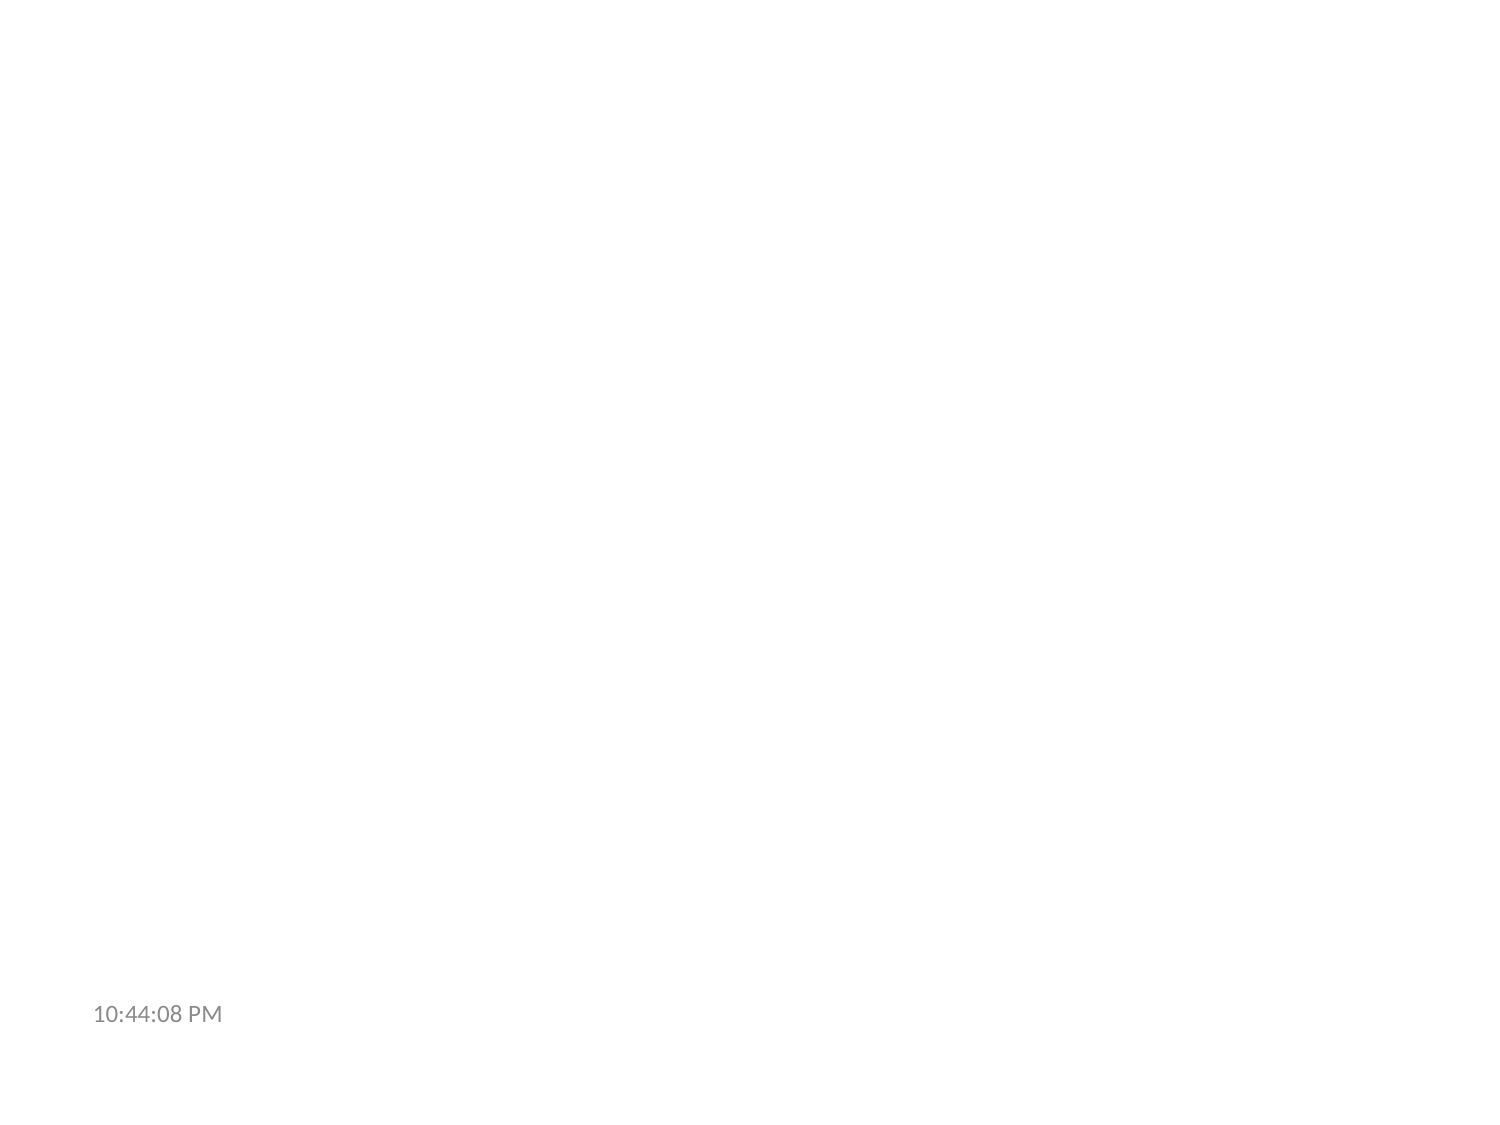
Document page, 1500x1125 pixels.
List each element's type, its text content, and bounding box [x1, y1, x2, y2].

text_box 3:35:09 PM [77, 982, 428, 1043]
